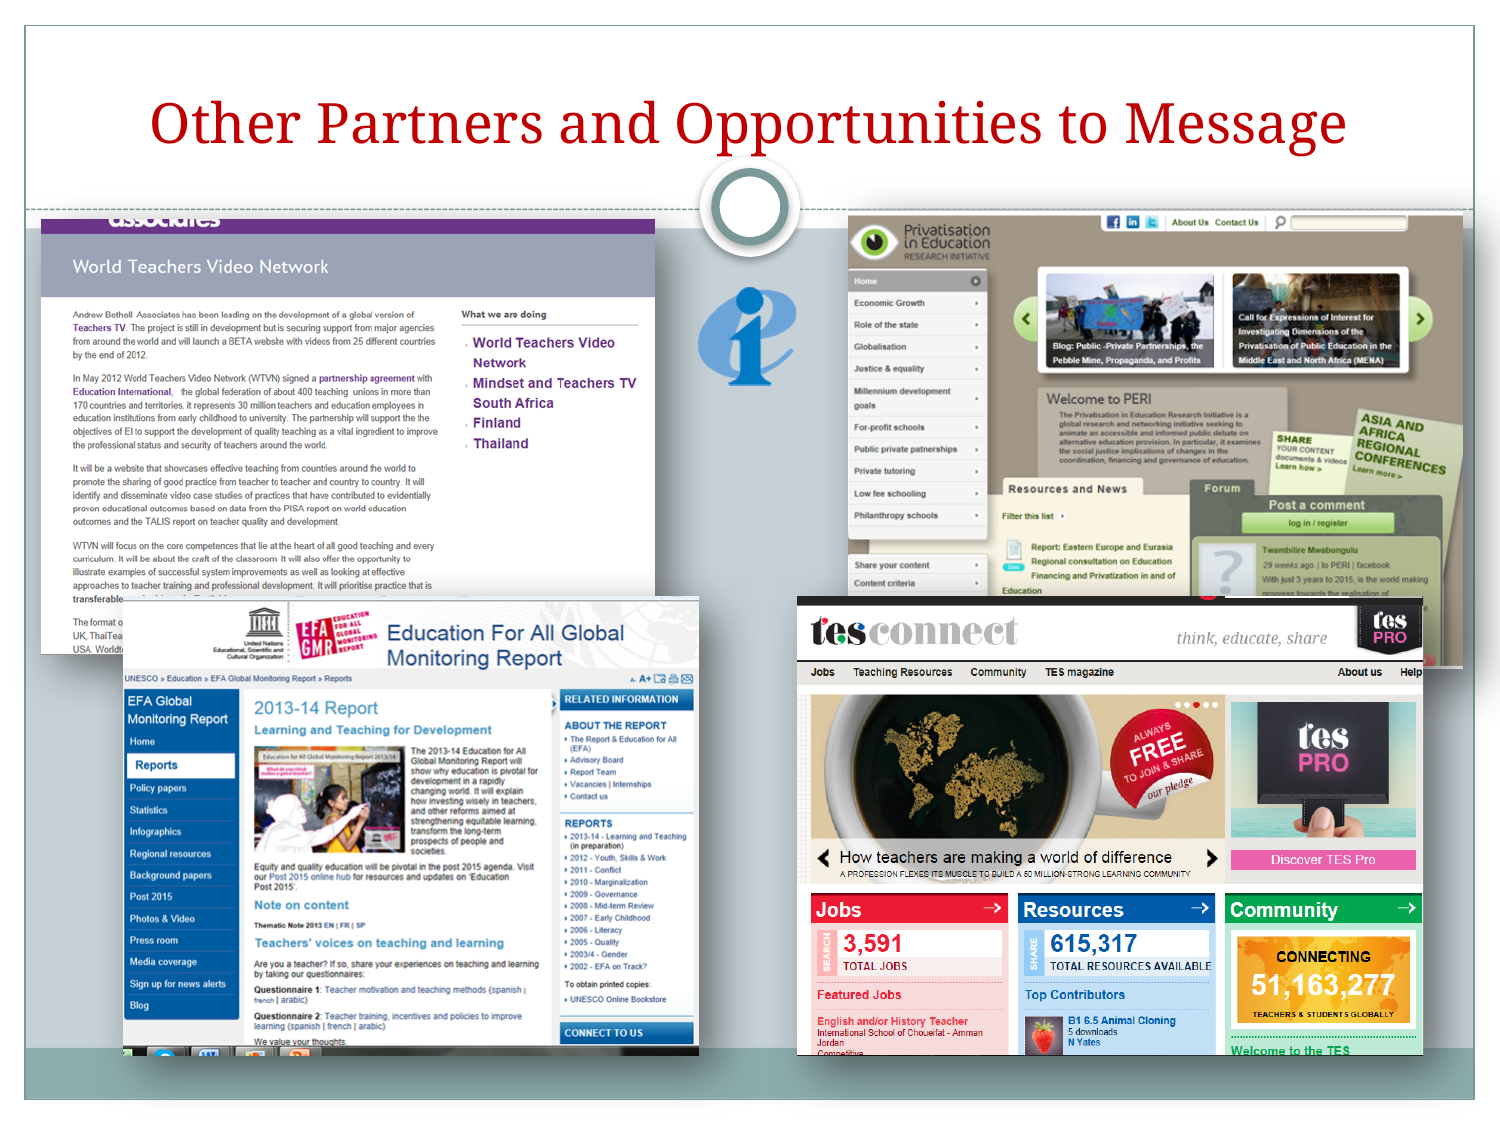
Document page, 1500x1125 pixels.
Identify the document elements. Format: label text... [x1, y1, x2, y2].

picture [123, 596, 700, 1057]
title Other Partners and Opportunities to Message [49, 37, 1450, 162]
picture [796, 209, 1464, 1057]
picture [693, 278, 810, 393]
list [41, 219, 655, 655]
